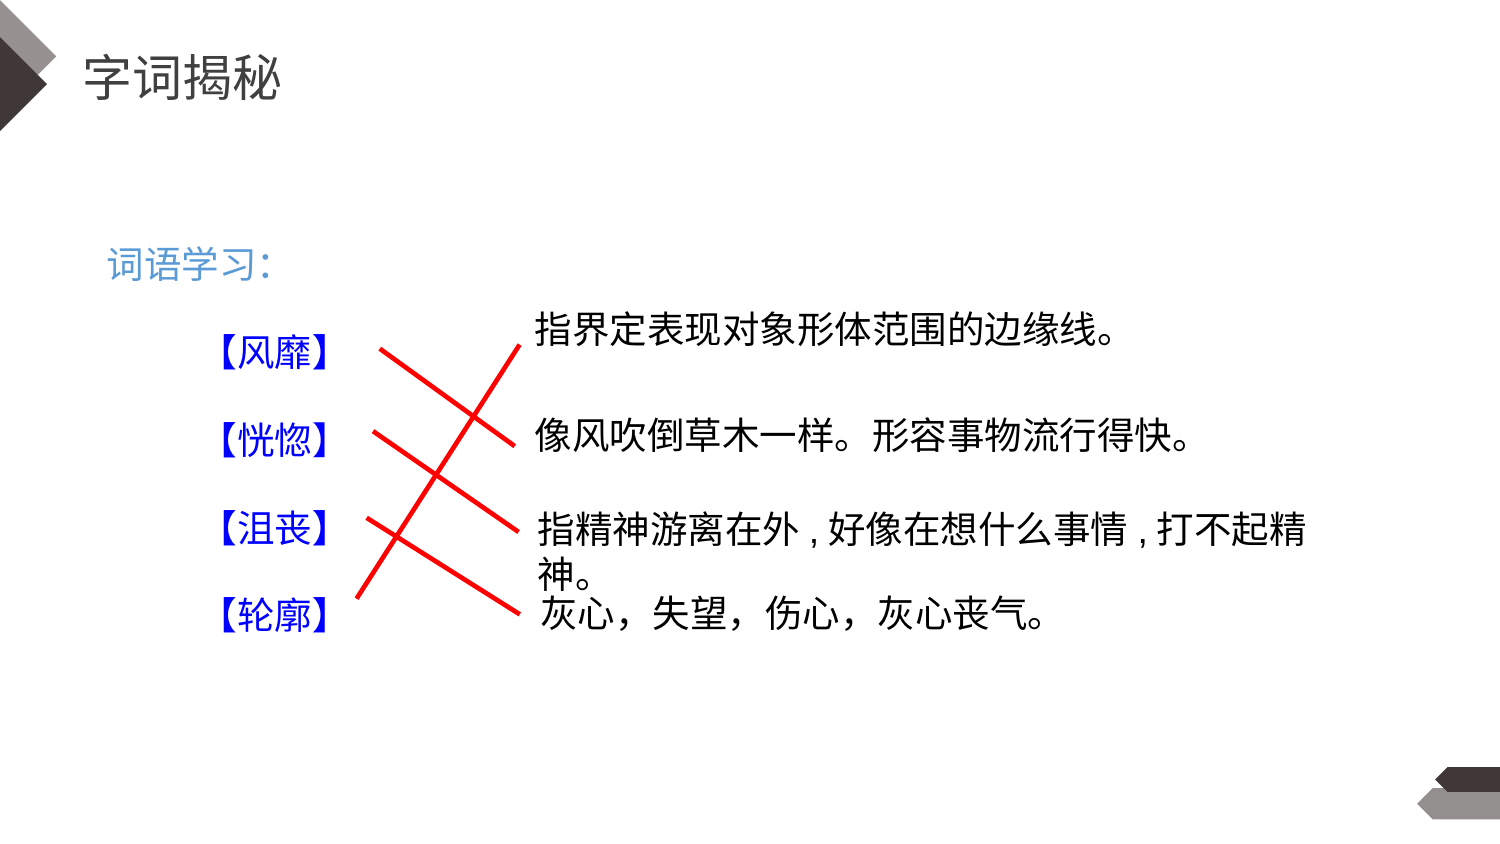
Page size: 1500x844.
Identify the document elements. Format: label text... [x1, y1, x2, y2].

text_box 字词揭秘 [71, 40, 579, 113]
text_box 灰心，失望，伤心，灰心丧气。 [528, 602, 1330, 641]
text_box 指精神游离在外,好像在想什么事情,打不起精神。 [526, 500, 1338, 602]
text_box 指界定表现对象形体范围的边缘线。 [523, 300, 1330, 357]
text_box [366, 599, 520, 615]
text_box 像风吹倒草木一样。形容事物流行得快。 [523, 406, 1285, 463]
text_box 【风靡】 【恍惚】 【沮丧】 【轮廓】 [188, 281, 426, 643]
text_box 词语学习： [95, 235, 306, 292]
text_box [356, 344, 520, 599]
